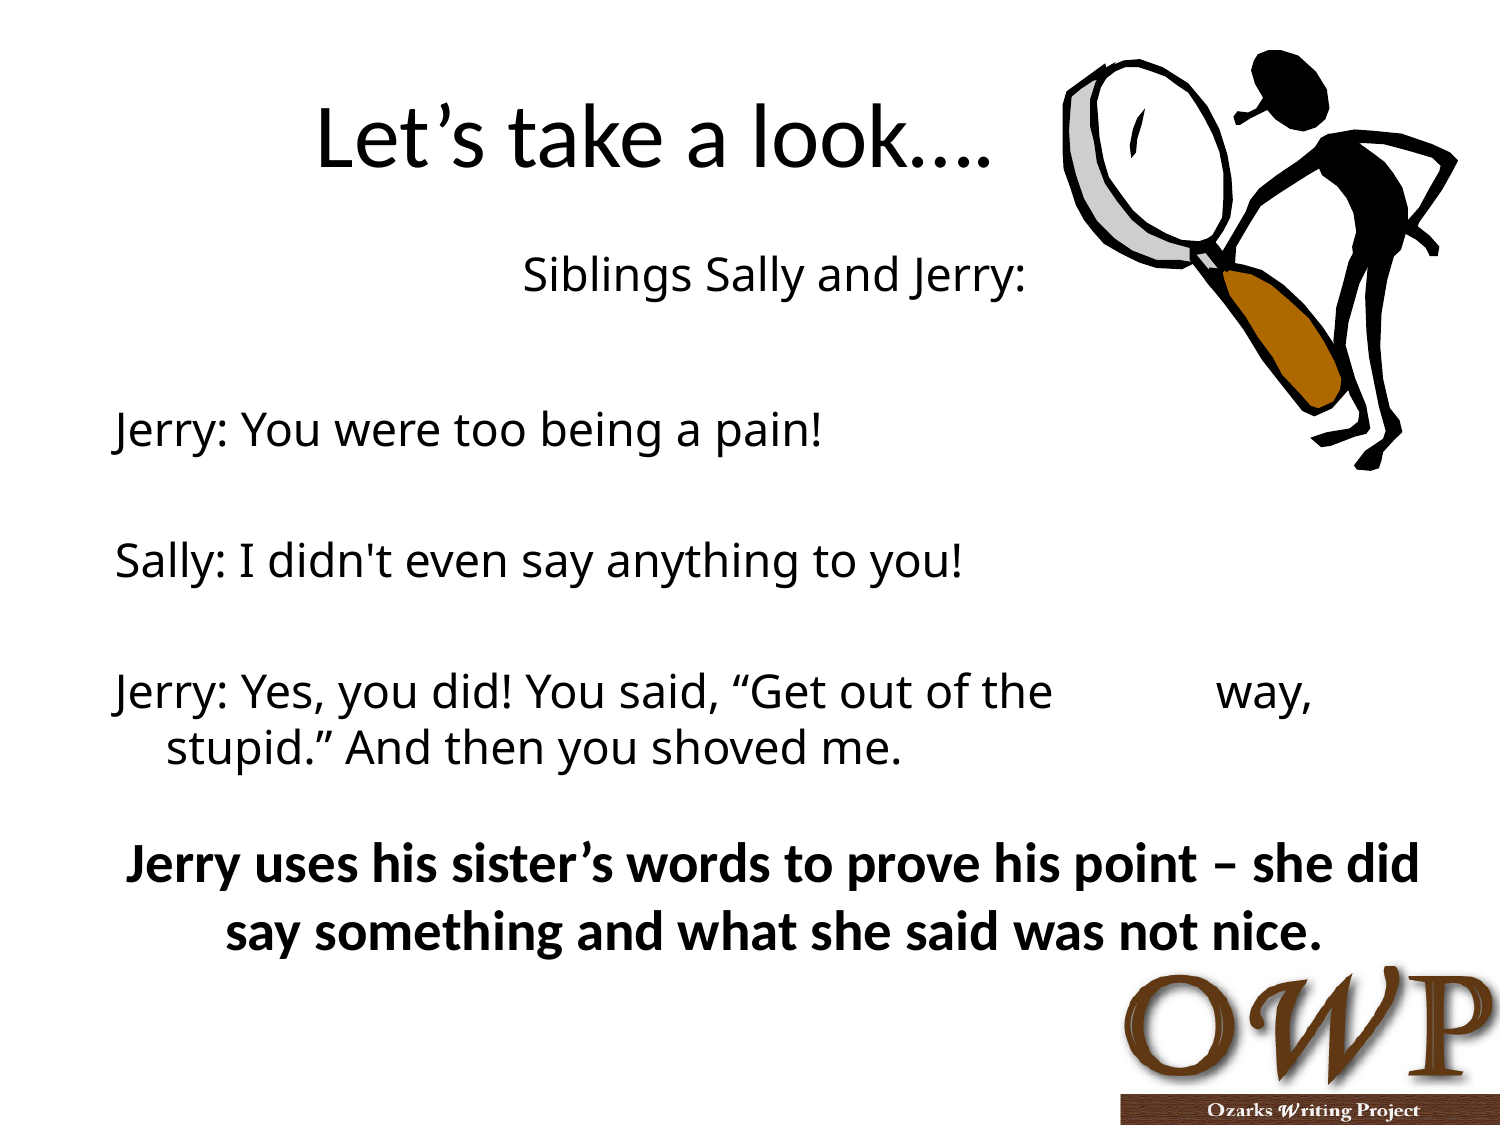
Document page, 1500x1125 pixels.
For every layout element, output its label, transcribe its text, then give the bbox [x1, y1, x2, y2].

list Siblings Sally and Jerry: Jerry: You were too being a pain! Sally: I didn't even say anything to you! Jerry: Yes, you did! You said, “Get out of the way, stupid.” And then you shoved me. [99, 237, 1451, 788]
text_box Jerry uses his sister’s words to prove his point – she did say something and what she said was not nice. [99, 800, 1450, 988]
picture [1120, 957, 1500, 1125]
picture [1062, 49, 1458, 471]
title Let’s take a look…. [49, 37, 1263, 226]
